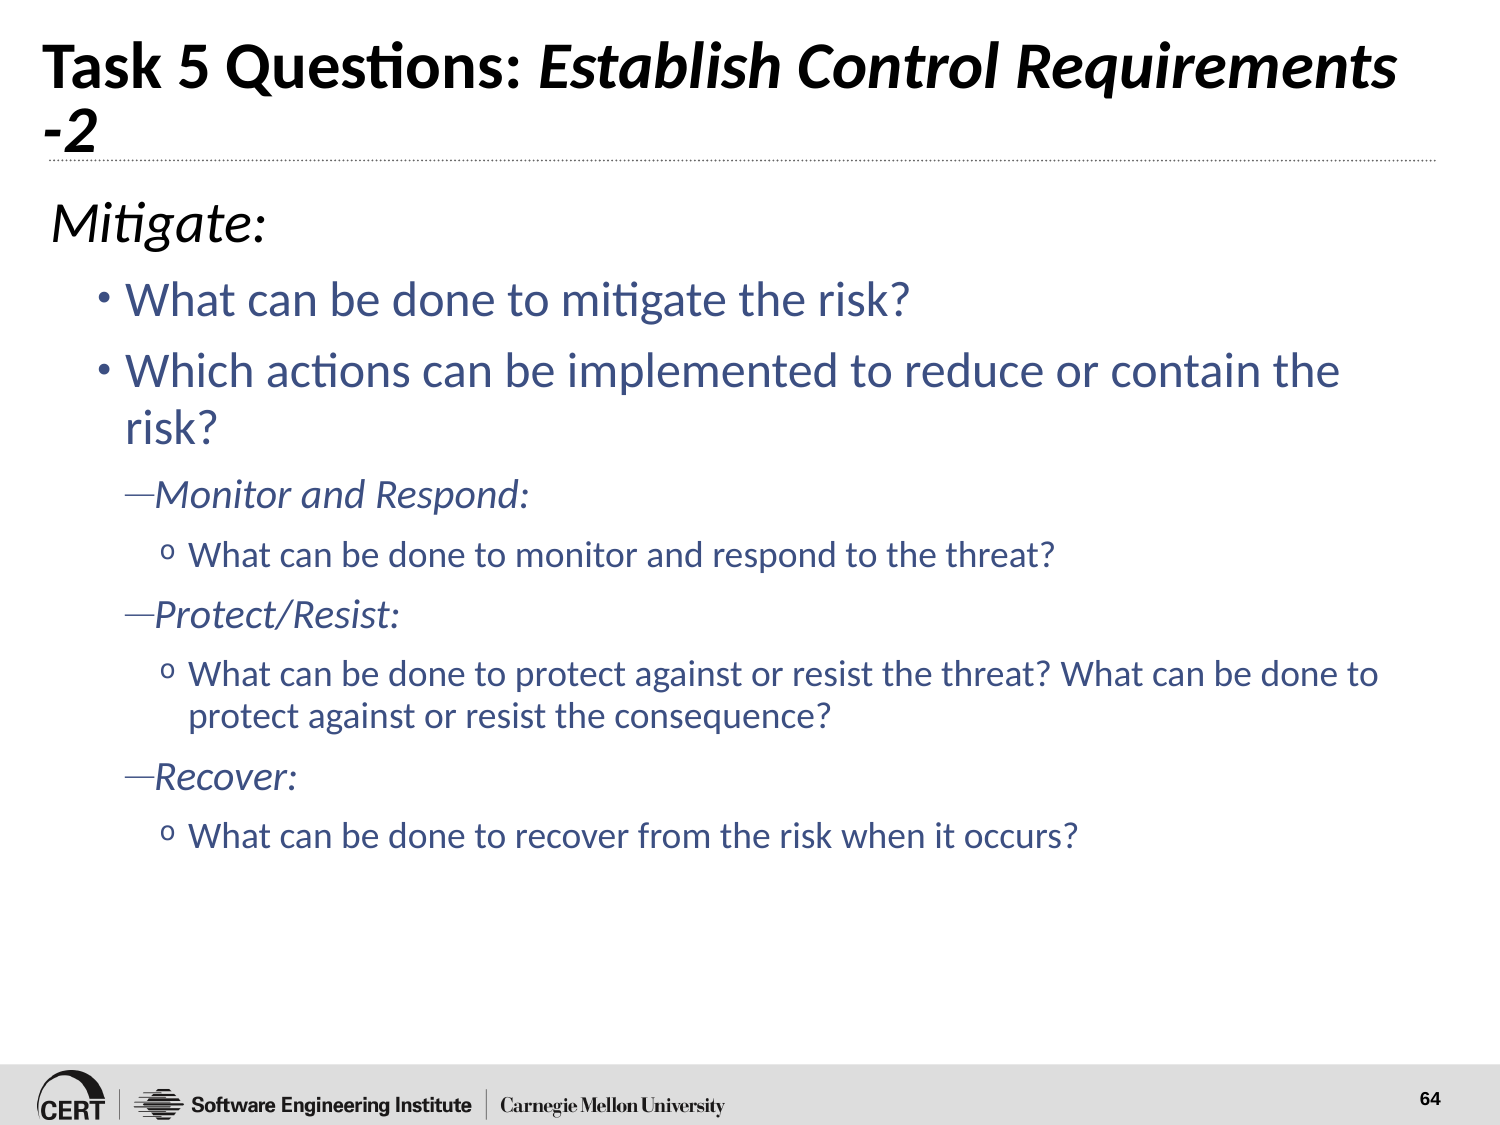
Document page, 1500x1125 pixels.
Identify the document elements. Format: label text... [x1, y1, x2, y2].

list Mitigate: What can be done to mitigate the risk? Which actions can be implemented to reduce or contain the risk? Monitor and Respond: What can be done to monitor and respond to the threat? Protect/Resist: What can be done to protect against or resist the threat? What can be done to protect against or resist the consequence? Recover: What can be done to recover from the risk when it occurs? [49, 187, 1438, 1001]
picture [37, 1069, 725, 1122]
title Task 5 Questions: Establish Control Requirements -2 [42, 37, 1434, 155]
